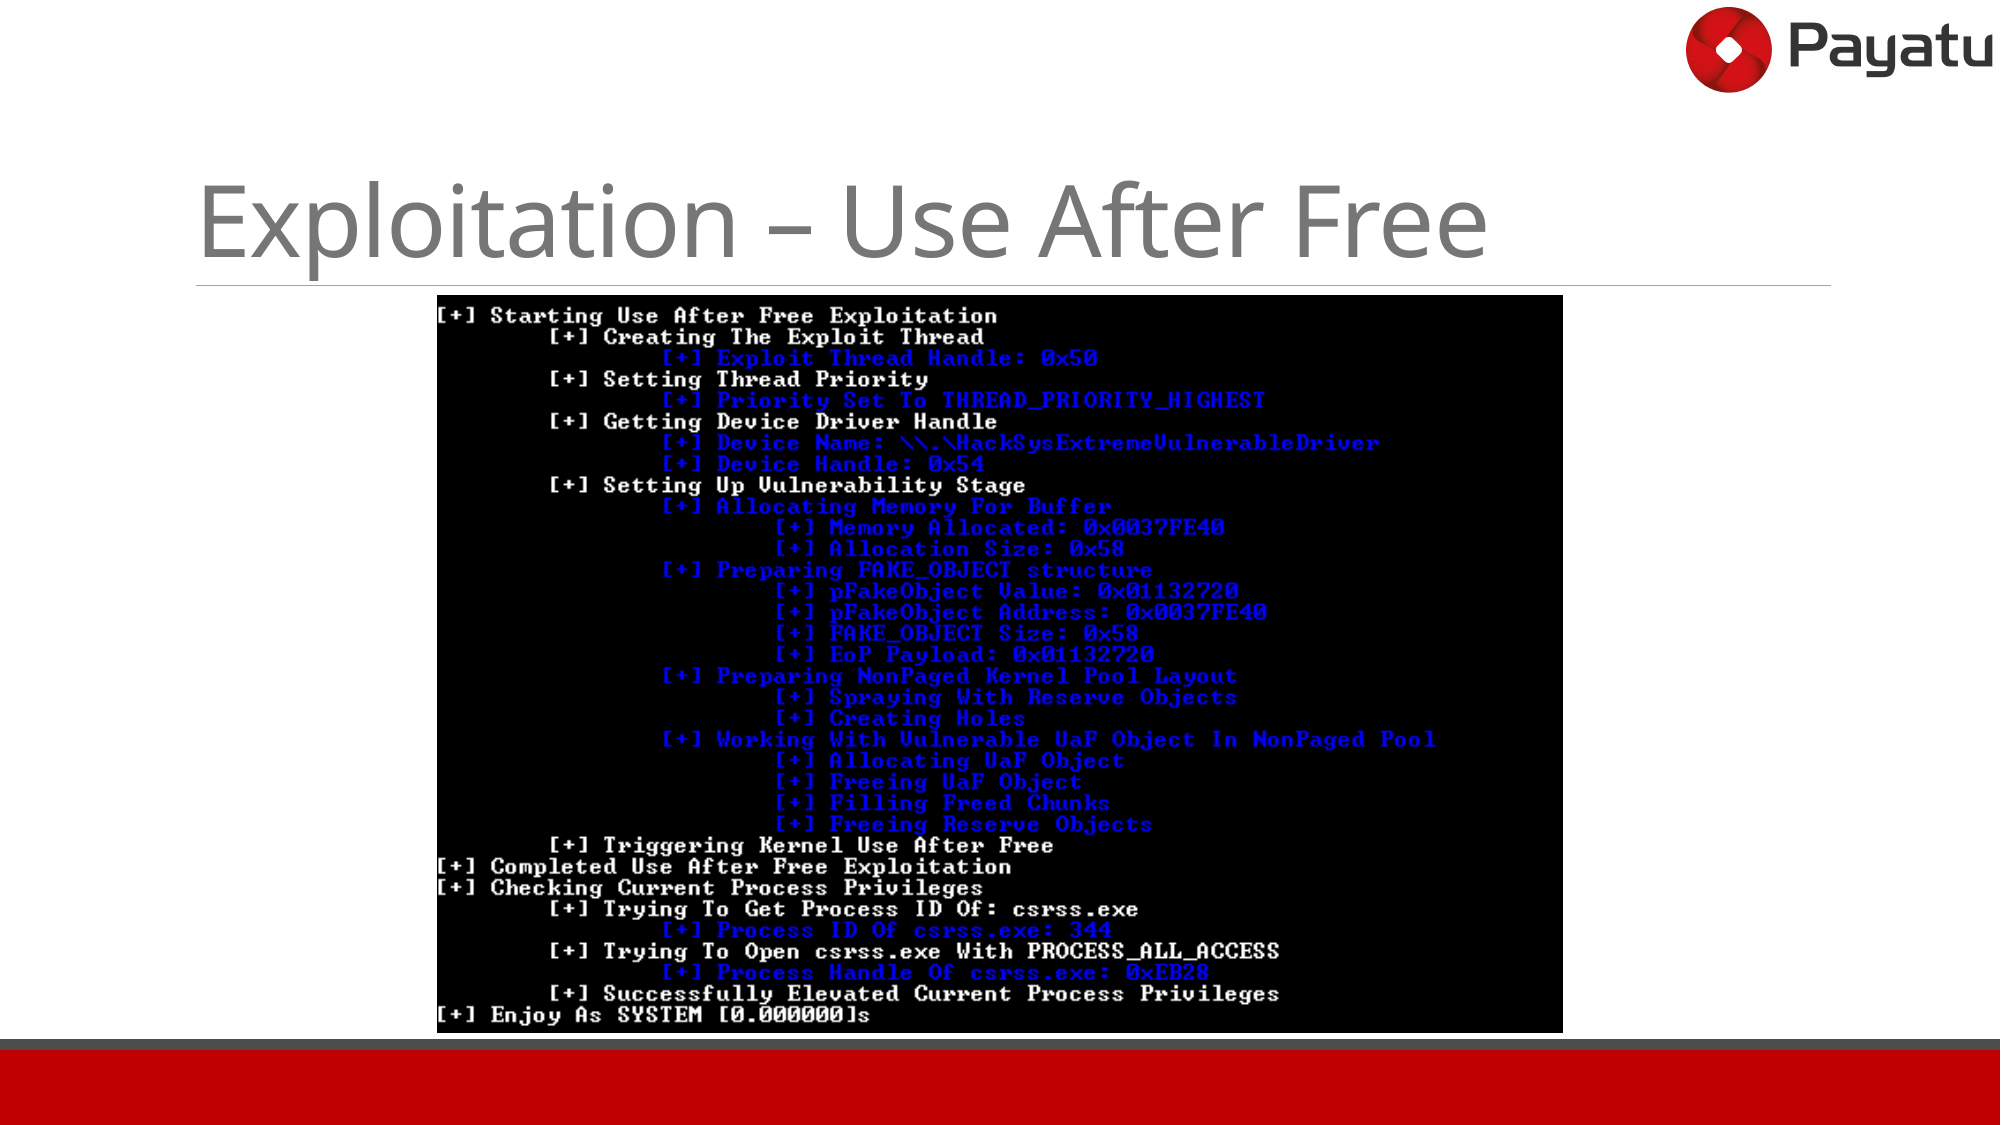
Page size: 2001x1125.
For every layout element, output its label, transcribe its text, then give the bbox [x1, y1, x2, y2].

picture [1683, 4, 1995, 95]
picture [436, 294, 1564, 1034]
title Exploitation – Use After Free [180, 47, 1830, 285]
